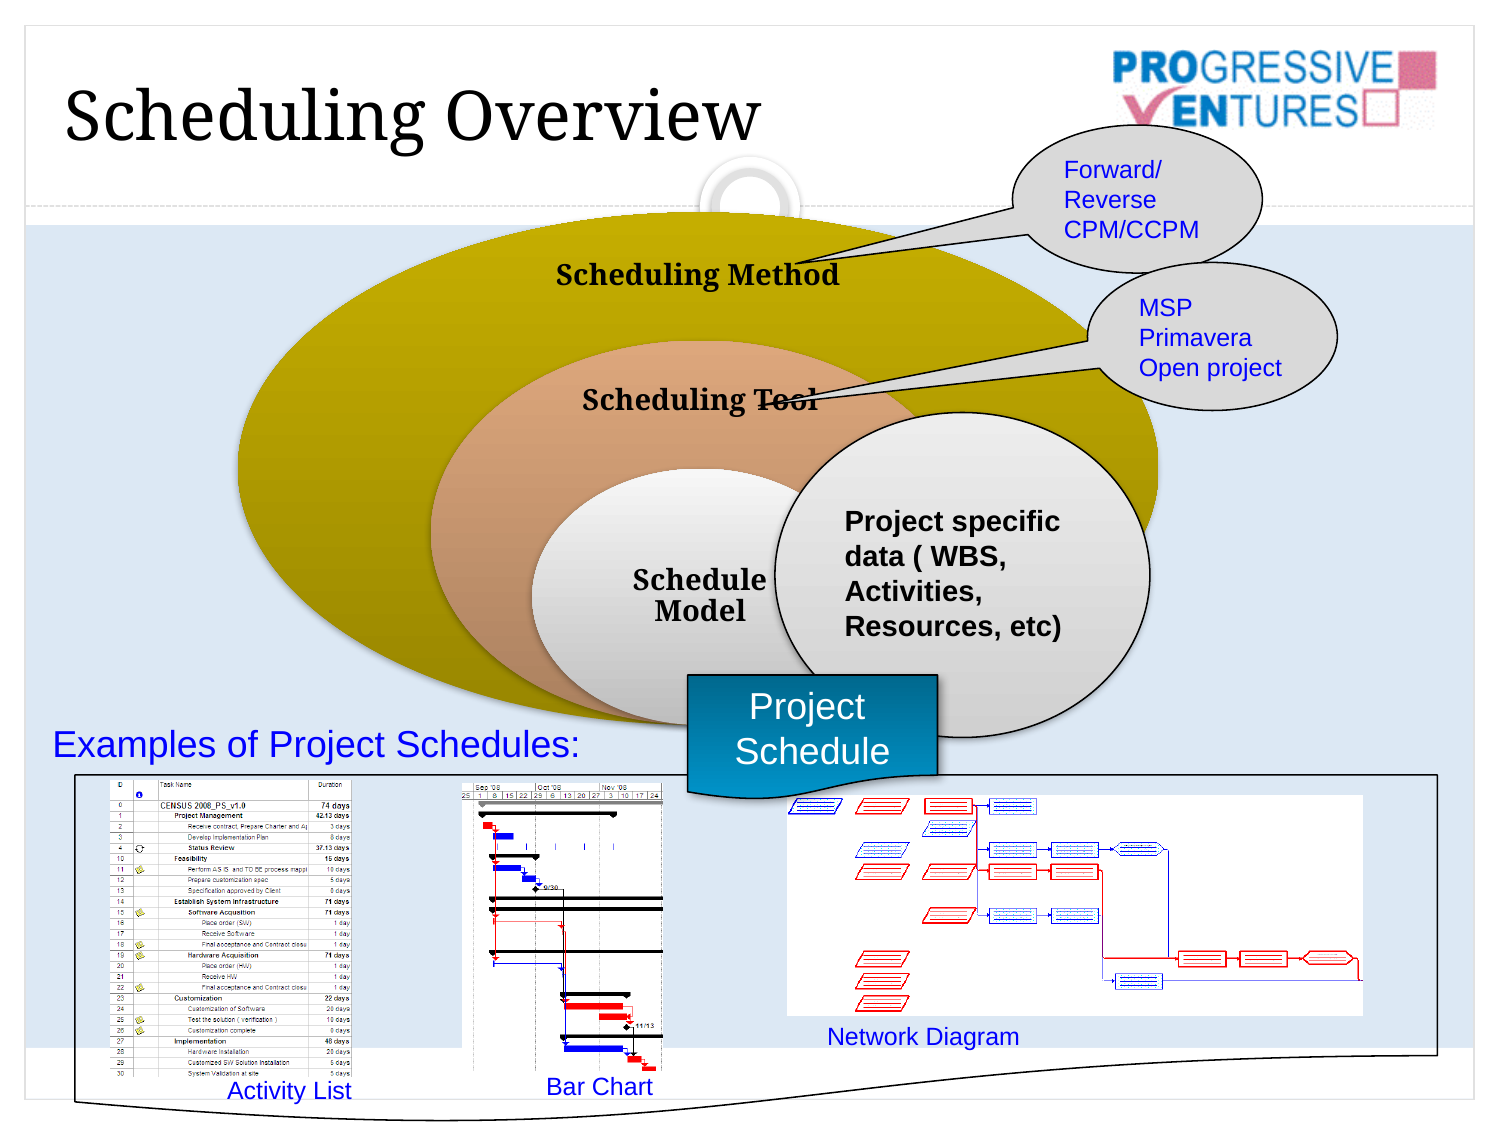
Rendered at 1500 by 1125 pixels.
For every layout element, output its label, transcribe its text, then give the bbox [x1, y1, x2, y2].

title Scheduling Overview [49, 37, 1450, 163]
text_box Activity List [212, 1067, 375, 1112]
text_box Forward/ Reverse CPM/CCPM [1004, 125, 1263, 210]
picture [787, 795, 1363, 1017]
text_box Examples of Project Schedules: [37, 712, 600, 773]
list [124, 212, 1276, 726]
text_box MSP Primavera Open project [1280, 274, 1338, 399]
picture [110, 779, 352, 1078]
text_box Network Diagram [812, 1024, 1038, 1058]
picture [462, 782, 663, 1071]
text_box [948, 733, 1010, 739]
text_box Bar Chart [531, 1062, 669, 1108]
text_box Project Schedule [686, 733, 939, 800]
text_box [74, 774, 1438, 1121]
